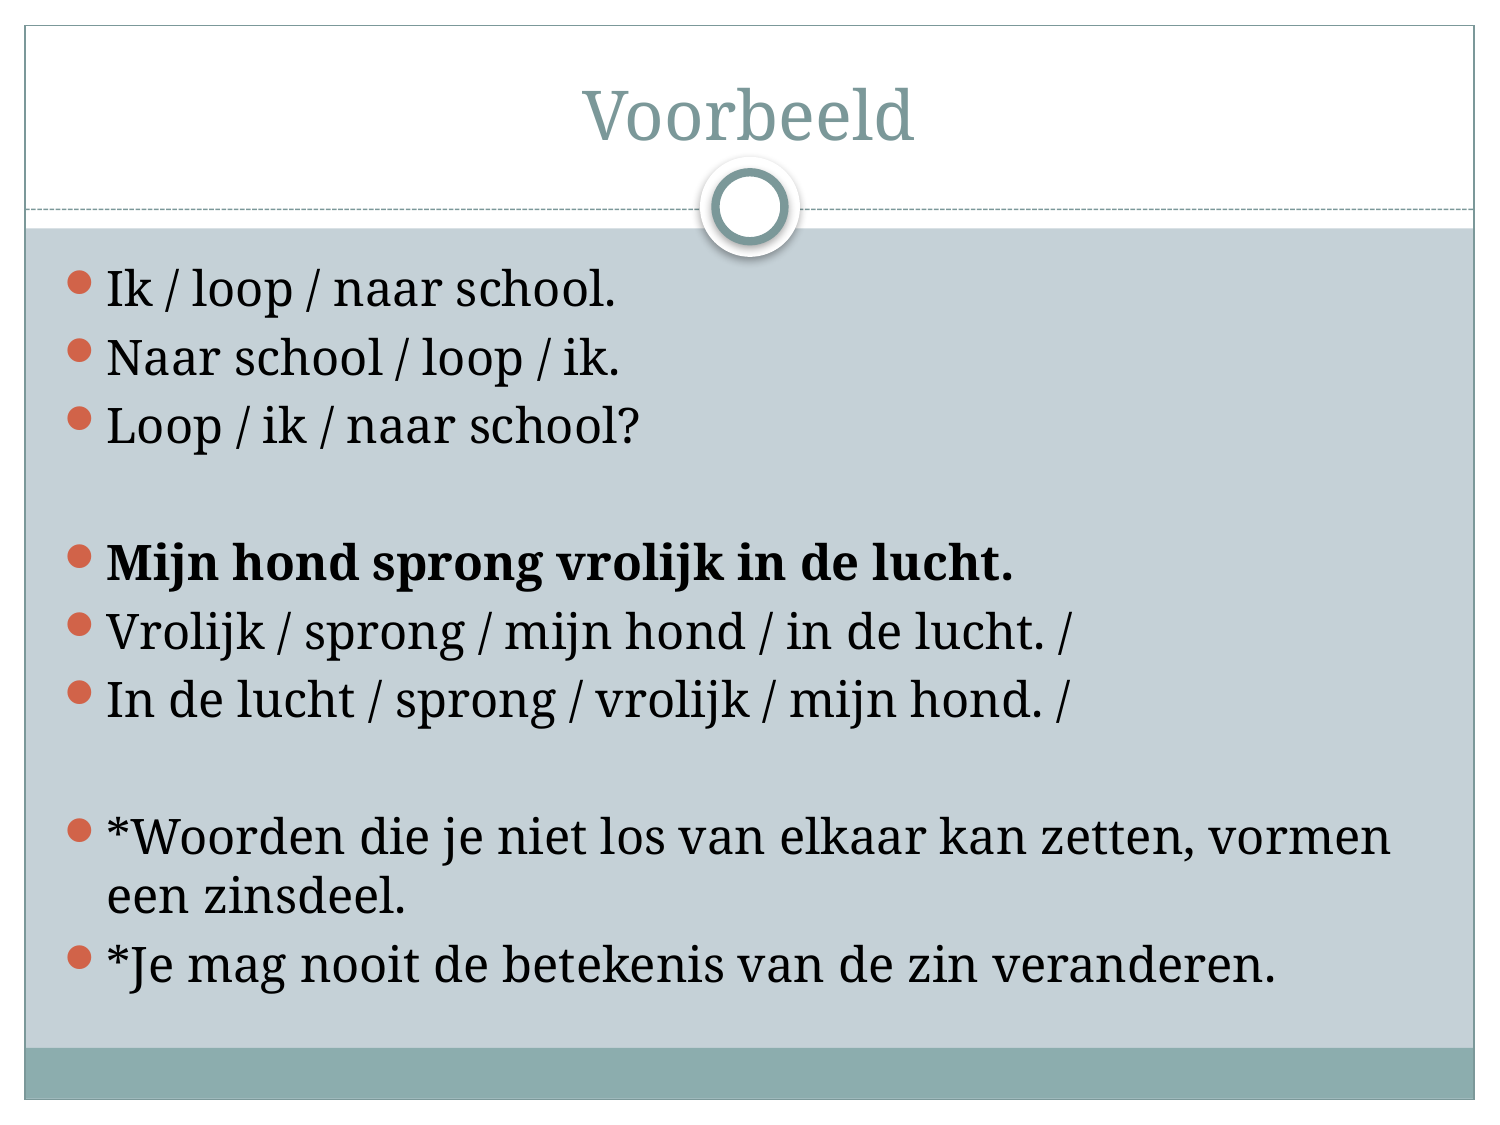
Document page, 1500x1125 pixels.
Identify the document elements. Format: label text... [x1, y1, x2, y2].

title Voorbeeld [49, 37, 1450, 162]
list Ik / loop / naar school. Naar school / loop / ik. Loop / ik / naar school? Mijn hond sprong vrolijk in de lucht. Vrolijk / sprong / mijn hond / in de lucht. / In de lucht / sprong / vrolijk / mijn hond. / *Woorden die je niet los van elkaar kan zetten, vormen een zinsdeel. *Je mag nooit de betekenis van de zin veranderen. [49, 250, 1445, 1001]
